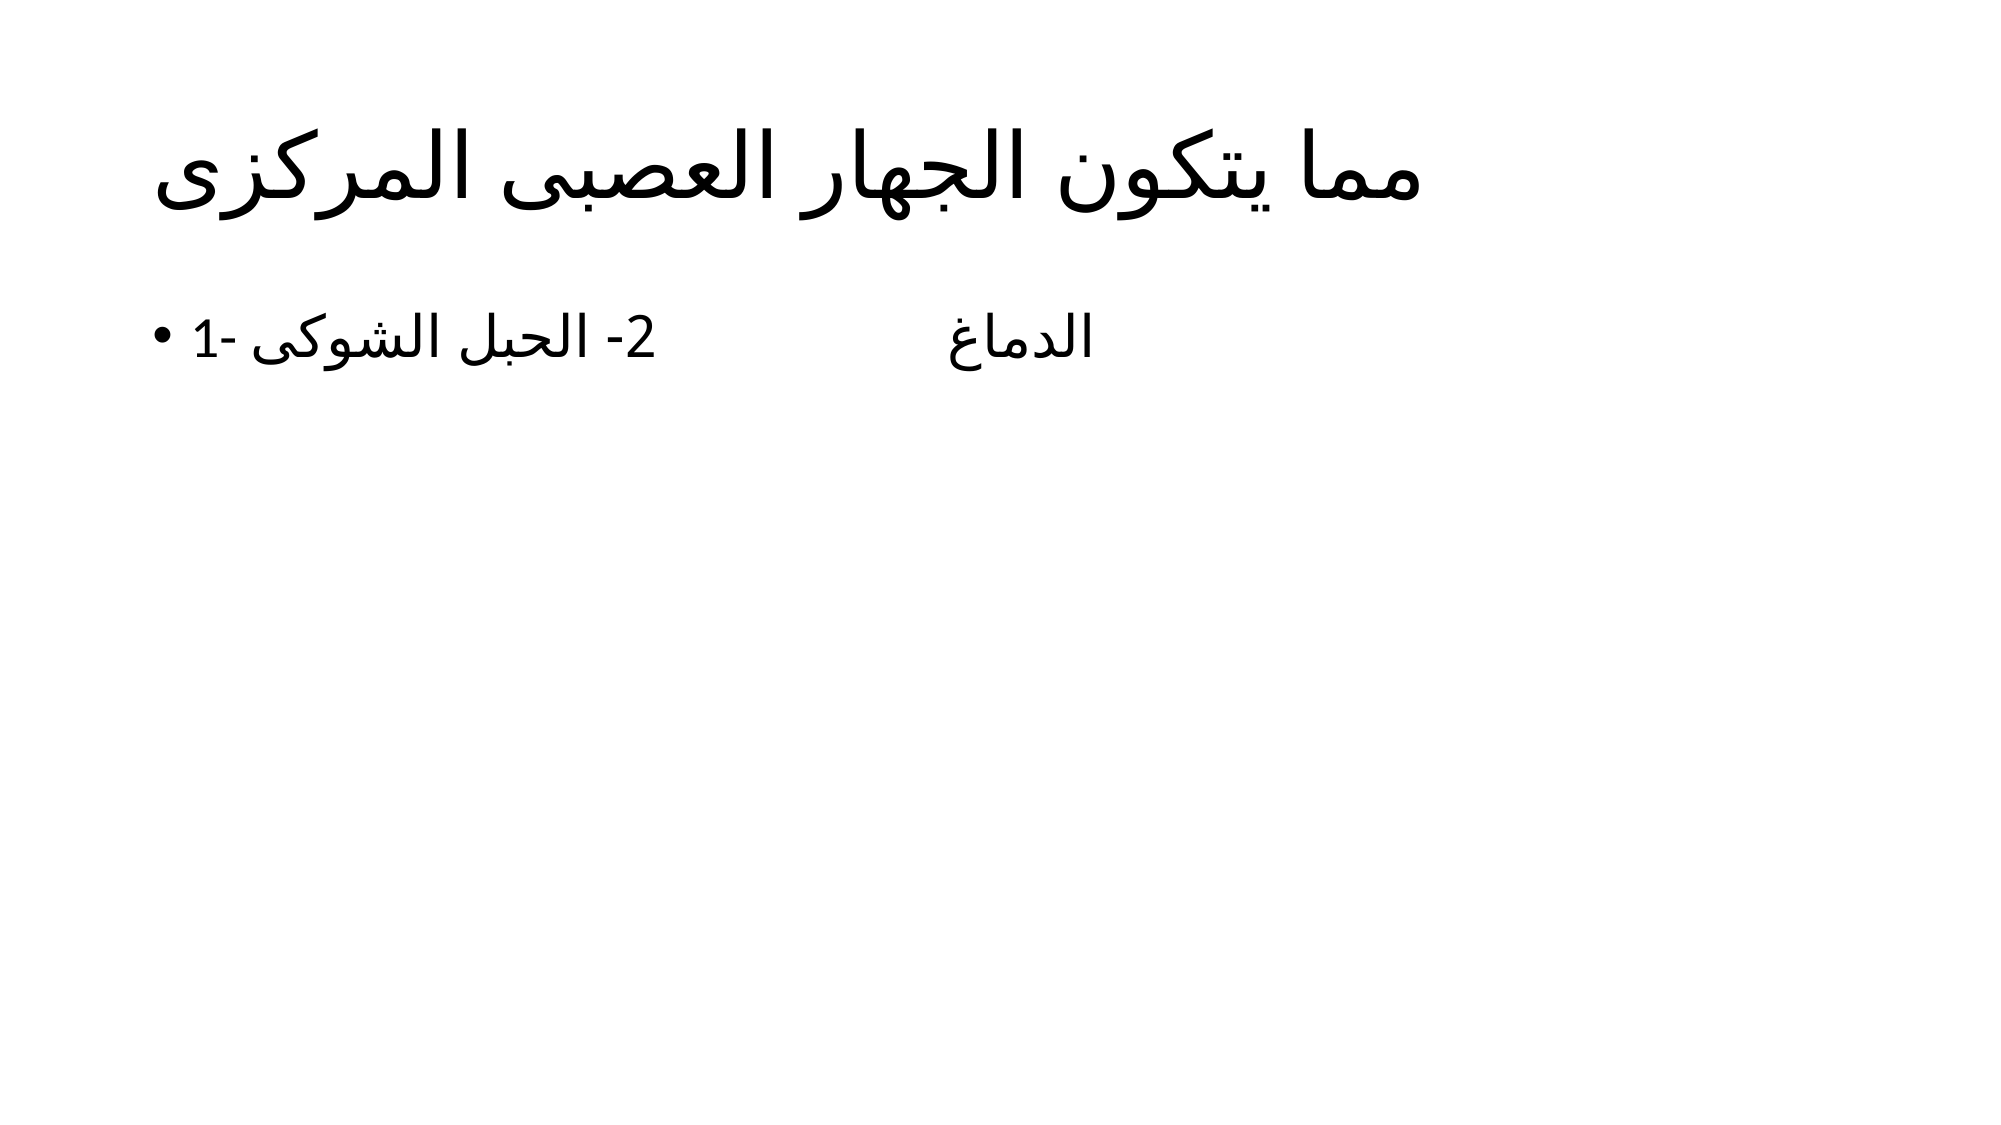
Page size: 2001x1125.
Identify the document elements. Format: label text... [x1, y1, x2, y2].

title مما يتكون الجهار العصبى المركزى [137, 59, 1863, 278]
list 1- الدماغ 2- الحبل الشوكى [137, 299, 1863, 1014]
